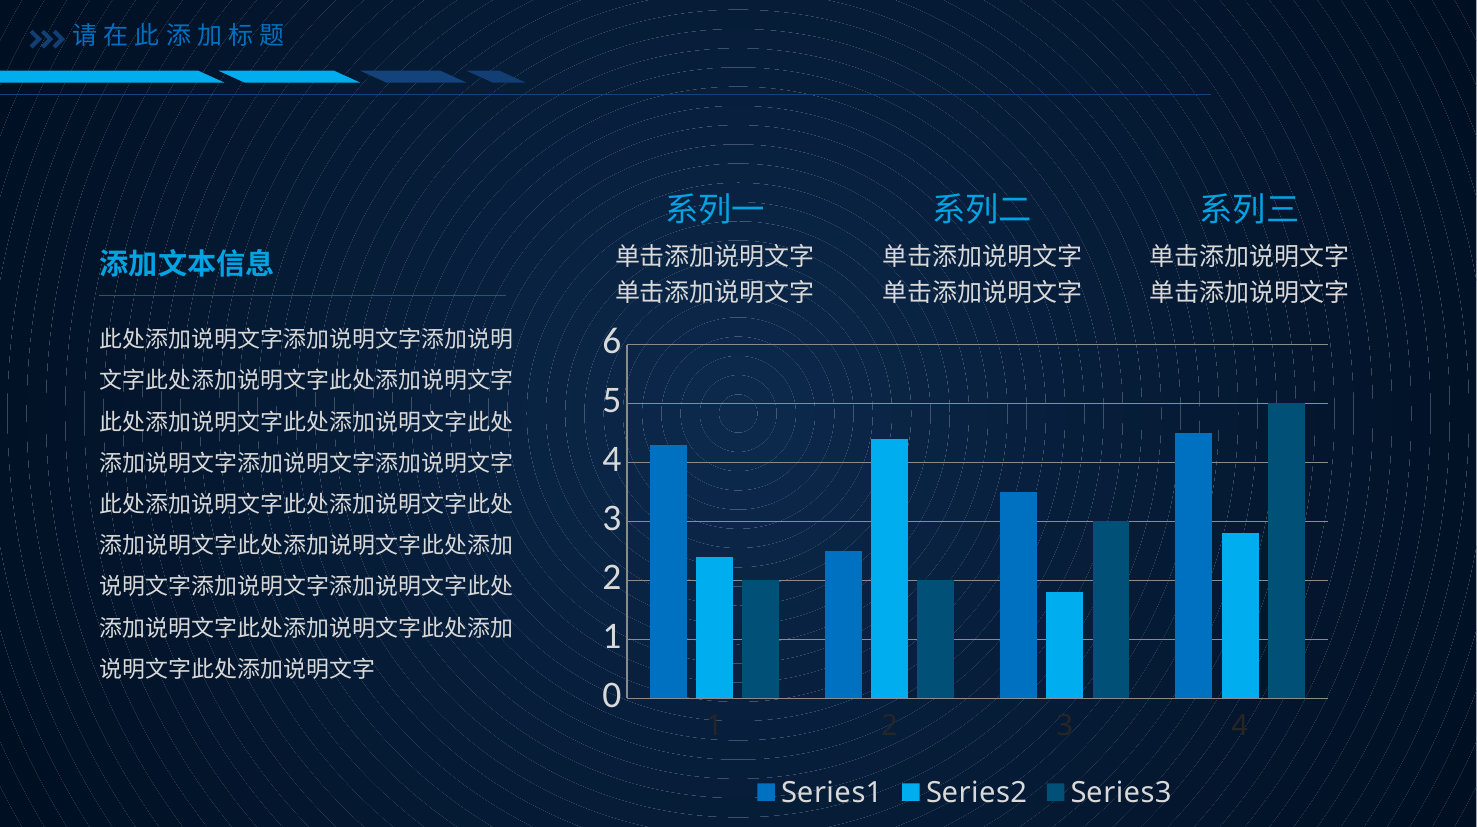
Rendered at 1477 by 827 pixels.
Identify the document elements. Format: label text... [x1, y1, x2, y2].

text_box 添加文本信息 [88, 239, 309, 301]
text_box [0, 69, 225, 84]
text_box 系列二 单击添加说明文字单击添加说明文字 [866, 182, 1099, 313]
text_box 请在此添加标题 [57, 11, 300, 57]
text_box [466, 69, 527, 84]
text_box [218, 69, 361, 84]
text_box 系列三 单击添加说明文字单击添加说明文字 [1133, 182, 1366, 313]
text_box 系列一 单击添加说明文字单击添加说明文字 [598, 182, 832, 313]
chart [587, 315, 1343, 819]
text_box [29, 29, 65, 49]
text_box [359, 69, 467, 84]
text_box 此处添加说明文字添加说明文字添加说明文字此处添加说明文字此处添加说明文字此处添加说明文字此处添加说明文字此处添加说明文字添加说明文字添加说明文字此处添加说明文字此处添加说明文字此处添加说明文字此处添加说明文字此处添加说明文字添加说明文字添加说明文字此处添加说明文字此处添加说明文字此处添加说明文字此处添加说明文字 [88, 305, 529, 736]
